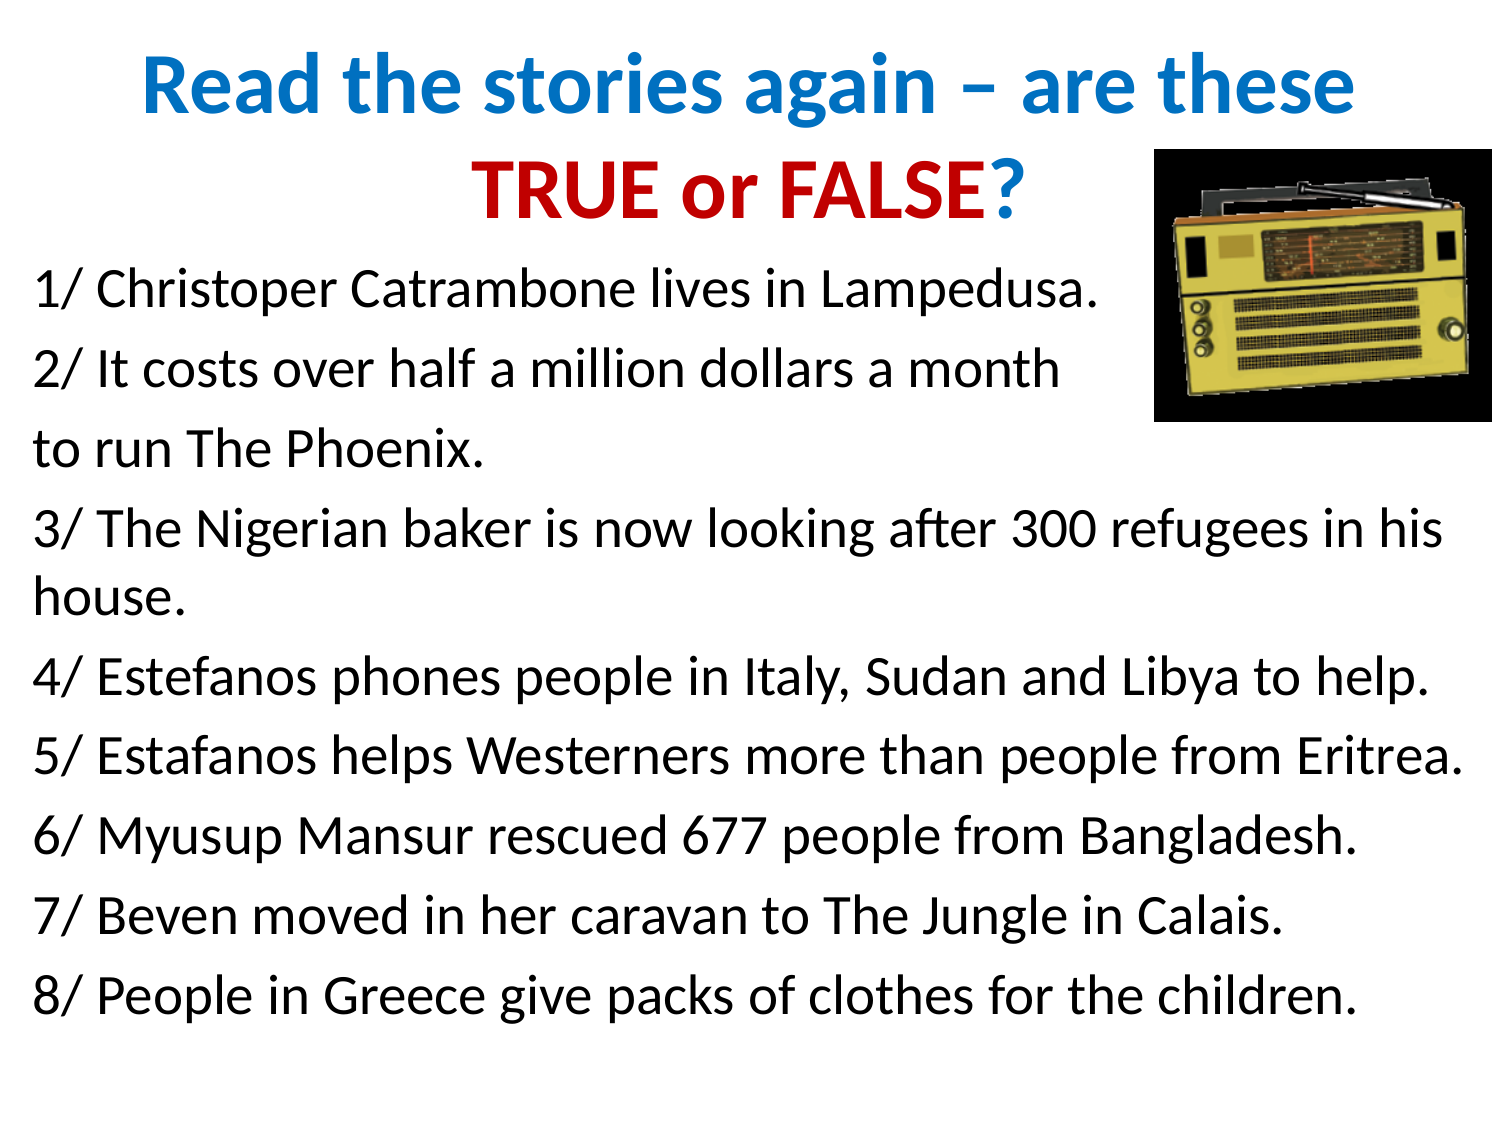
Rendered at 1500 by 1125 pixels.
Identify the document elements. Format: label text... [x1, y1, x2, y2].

picture [1154, 149, 1492, 422]
title Read the stories again – are these TRUE or FALSE? [75, 19, 1425, 243]
list 1/ Christoper Catrambone lives in Lampedusa. 2/ It costs over half a million dollars a month to run The Phoenix. 3/ The Nigerian baker is now looking after 300 refugees in his house. 4/ Estefanos phones people in Italy, Sudan and Libya to help. 5/ Estafanos helps Westerners more than people from Eritrea. 6/ Myusup Mansur rescued 677 people from Bangladesh. 7/ Beven moved in her caravan to The Jungle in Calais. 8/ People in Greece give packs of clothes for the children. [17, 243, 1493, 1106]
